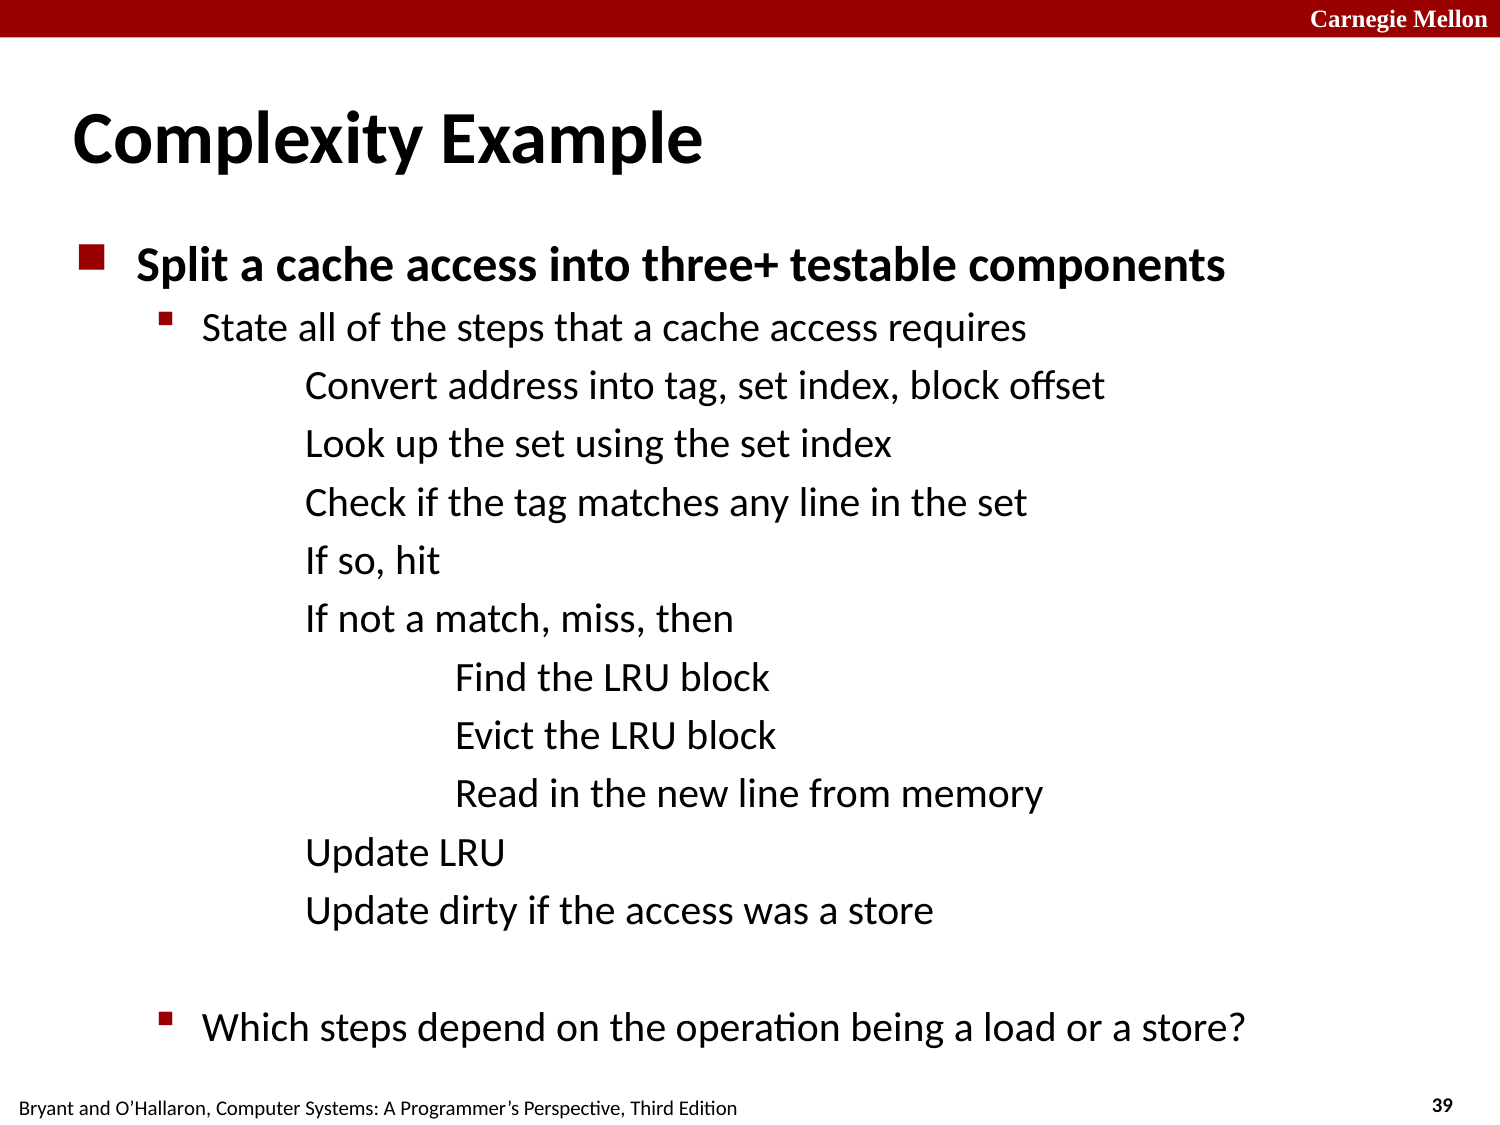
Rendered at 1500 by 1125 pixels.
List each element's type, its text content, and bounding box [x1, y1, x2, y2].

title Complexity Example [58, 71, 1305, 197]
list Split a cache access into three+ testable components State all of the steps that a cache access requires Convert address into tag, set index, block offset Look up the set using the set index Check if the tag matches any line in the set If so, hit If not a match, miss, then Find the LRU block Evict the LRU block Read in the new line from memory Update LRU Update dirty if the access was a store Which steps depend on the operation being a load or a store? [64, 223, 1361, 1040]
